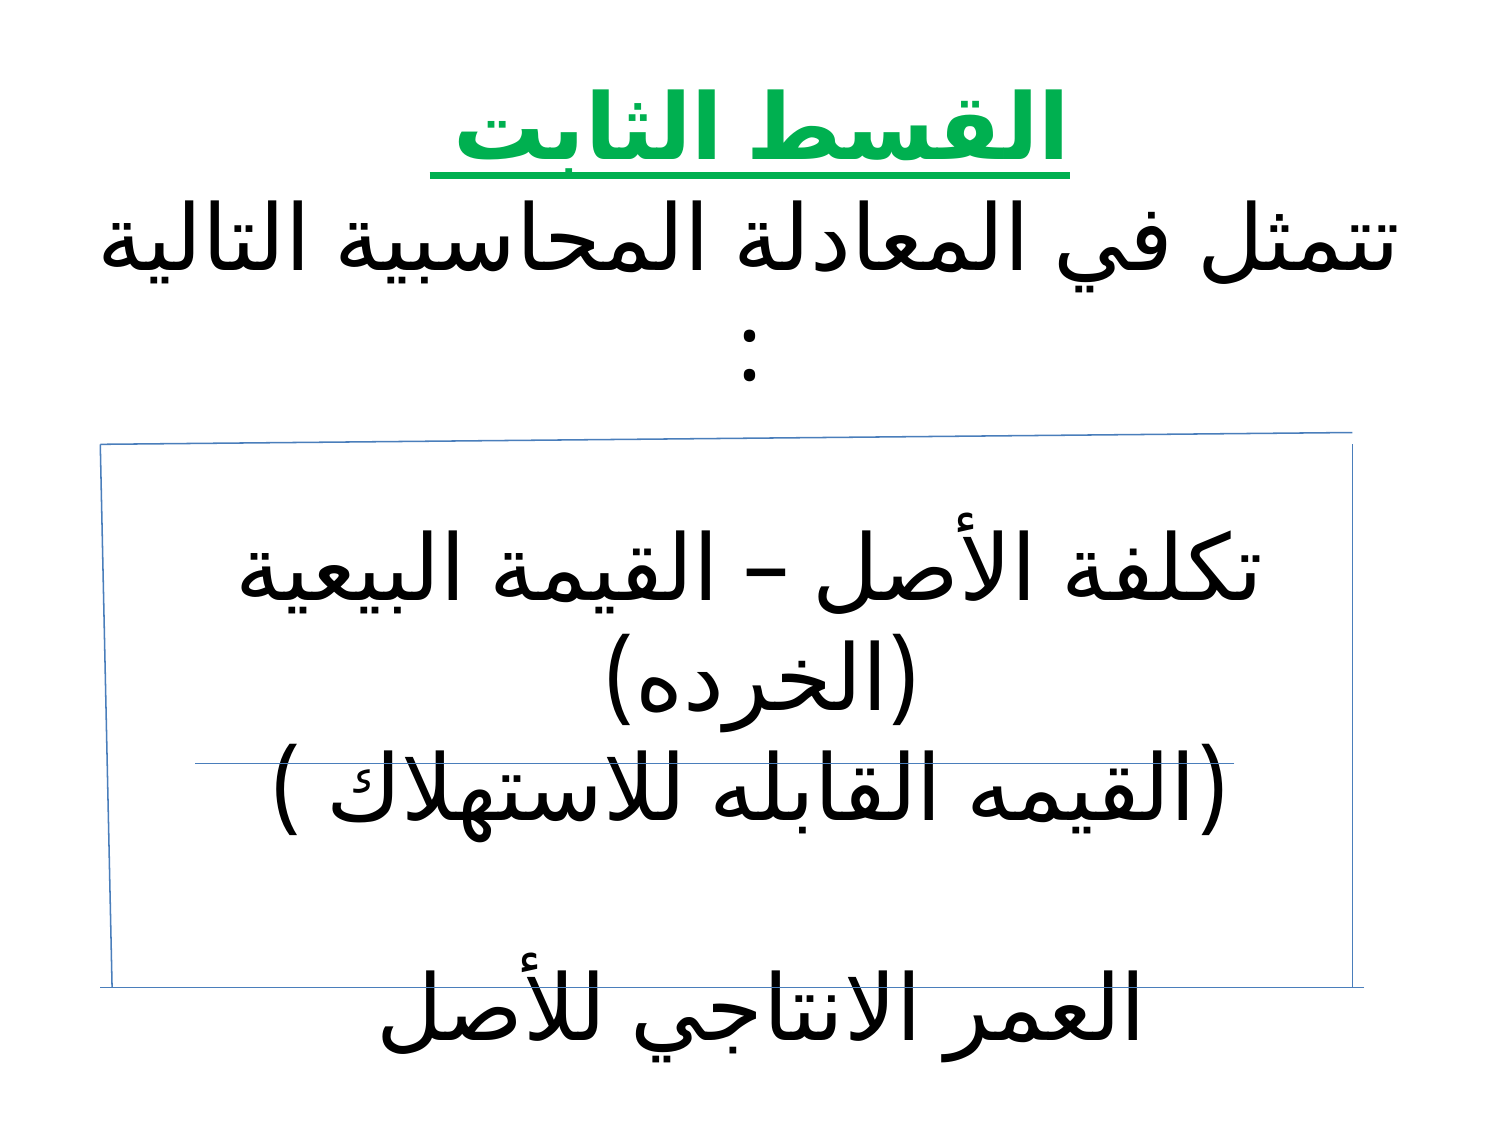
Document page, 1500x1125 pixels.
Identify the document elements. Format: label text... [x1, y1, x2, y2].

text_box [100, 432, 1353, 445]
title القسط الثابت تتمثل في المعادلة المحاسبية التالية : تكلفة الأصل – القيمة البيعية (الخرده) (القيمه القابله للاستهلاك ) العمر الانتاجي للأصل [75, 45, 1425, 1083]
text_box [100, 444, 113, 988]
